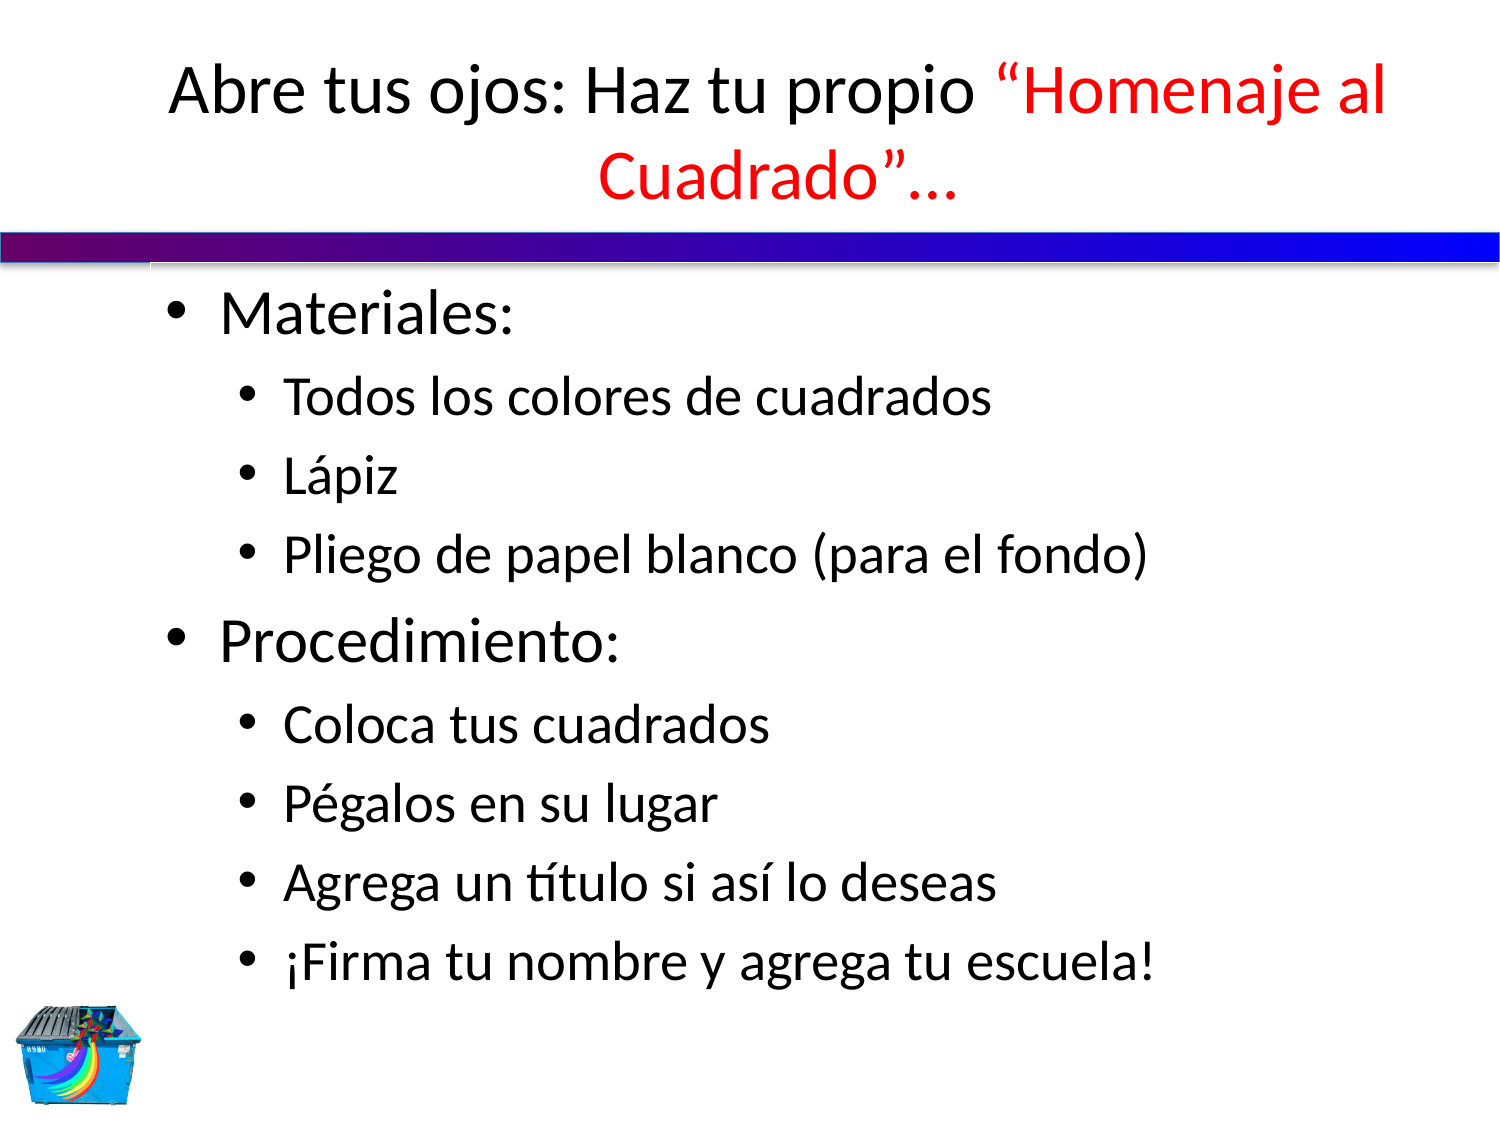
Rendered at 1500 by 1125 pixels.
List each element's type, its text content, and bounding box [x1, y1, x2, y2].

title Abre tus ojos: Haz tu propio “Homenaje al Cuadrado”… [103, 33, 1454, 222]
picture [14, 1004, 143, 1107]
list Materiales: Todos los colores de cuadrados Lápiz Pliego de papel blanco (para el fondo) Procedimiento: Coloca tus cuadrados Pégalos en su lugar Agrega un título si así lo deseas ¡Firma tu nombre y agrega tu escuela! [150, 262, 1500, 1005]
